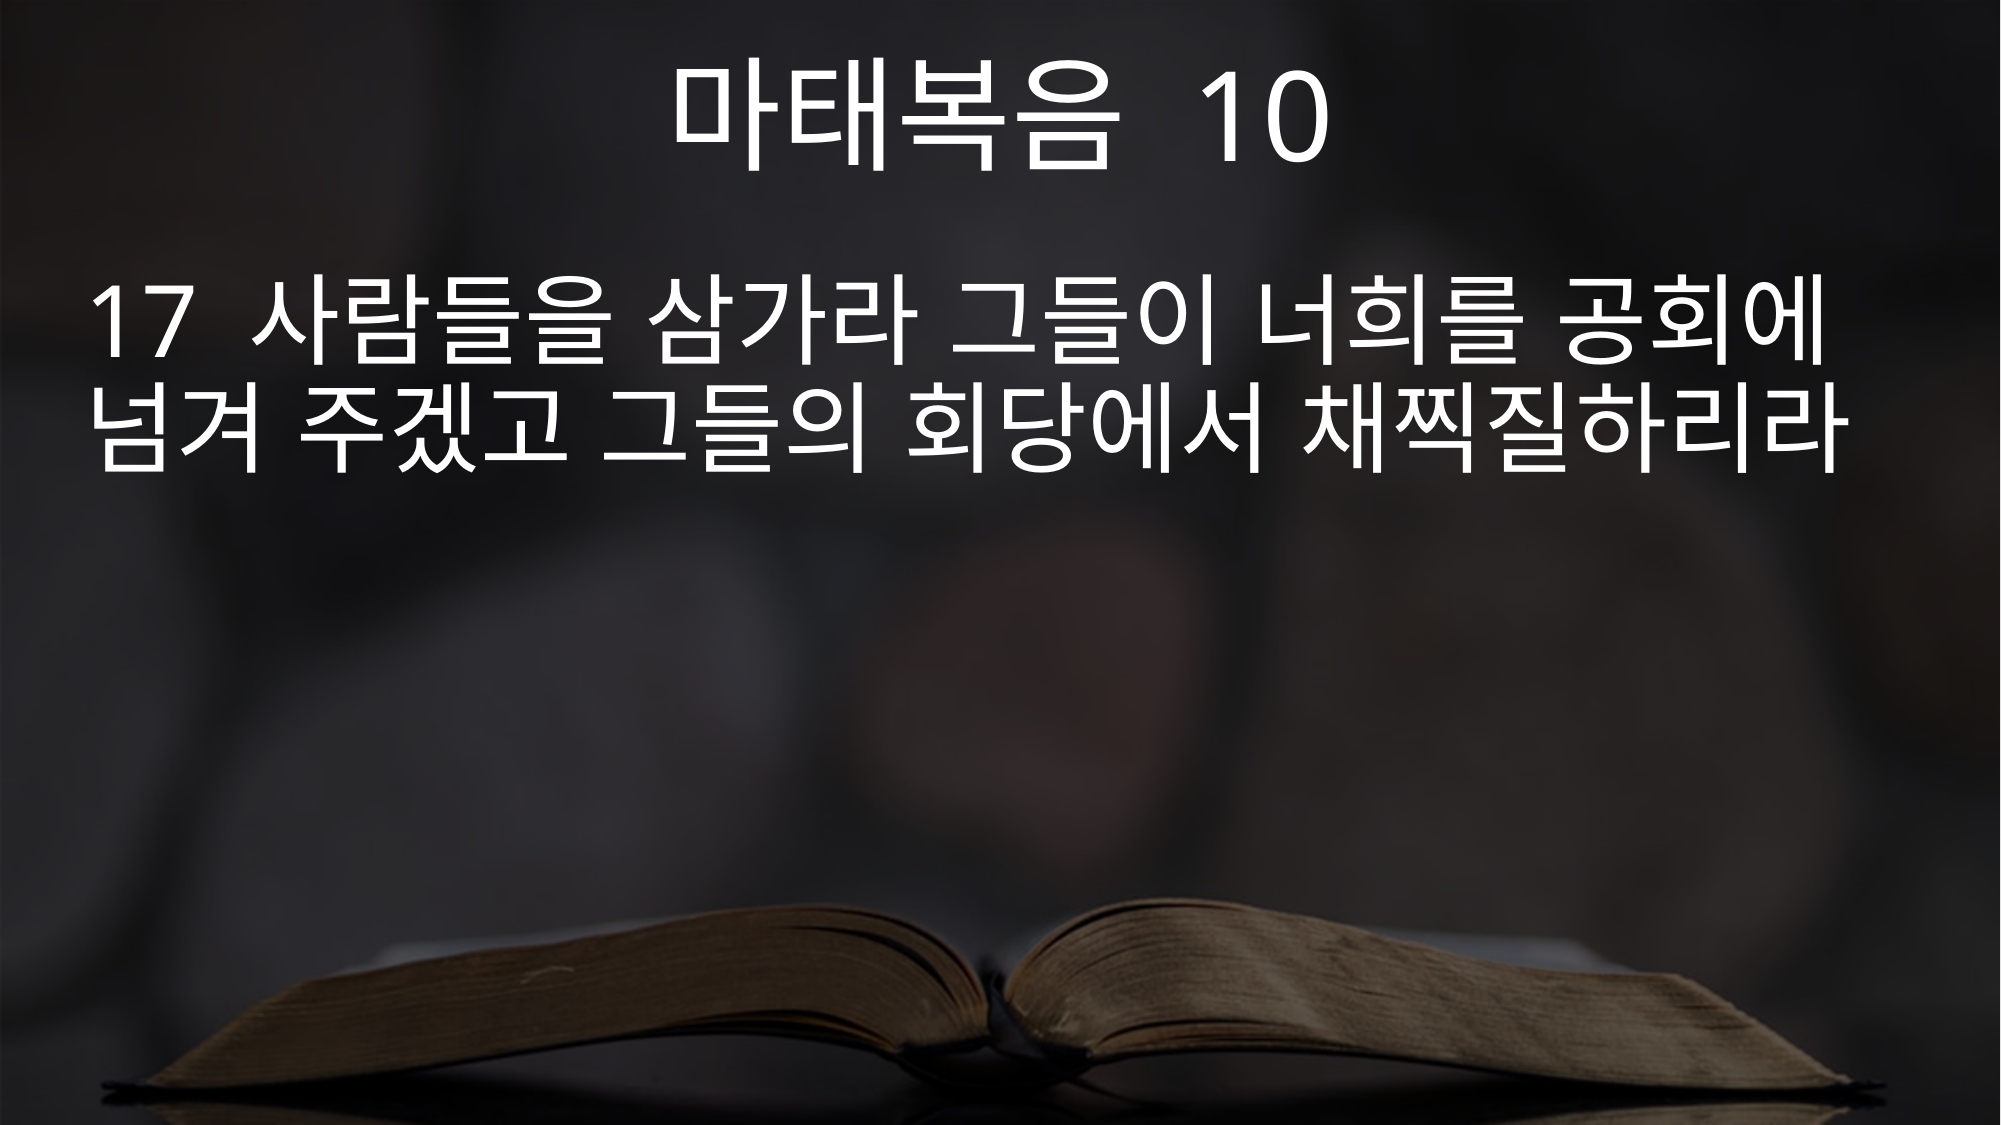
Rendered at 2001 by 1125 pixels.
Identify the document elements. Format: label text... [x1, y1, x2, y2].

picture [0, 0, 2001, 1125]
list 17 사람들을 삼가라 그들이 너희를 공회에 넘겨 주겠고 그들의 회당에서 채찍질하리라 [69, 263, 1953, 423]
footer 마태복음 10 [0, 32, 2000, 192]
